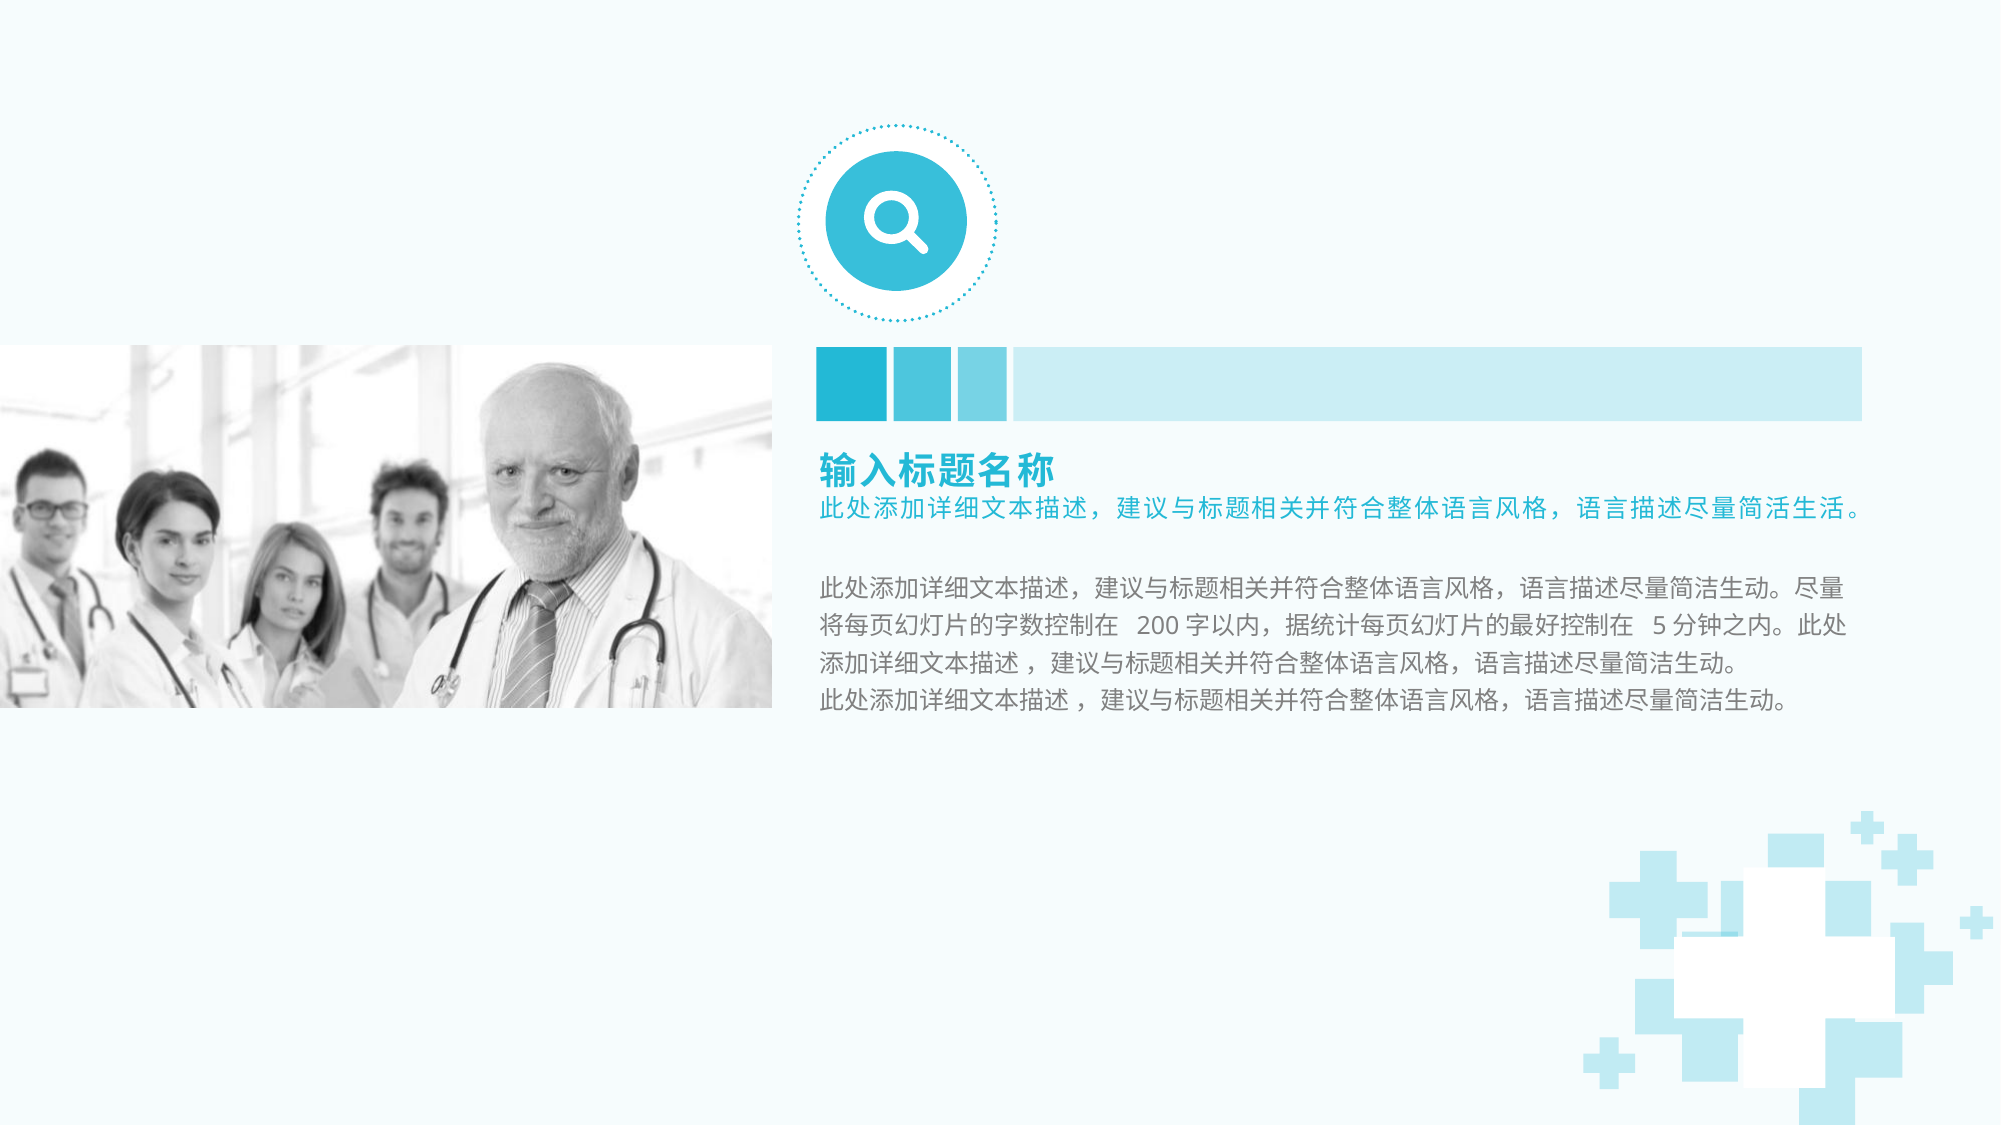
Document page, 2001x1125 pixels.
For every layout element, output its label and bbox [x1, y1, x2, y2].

text_box [816, 347, 1862, 422]
text_box [0, 0, 2000, 1125]
text_box [1583, 810, 1994, 1125]
picture [0, 345, 772, 708]
text_box [798, 125, 996, 321]
